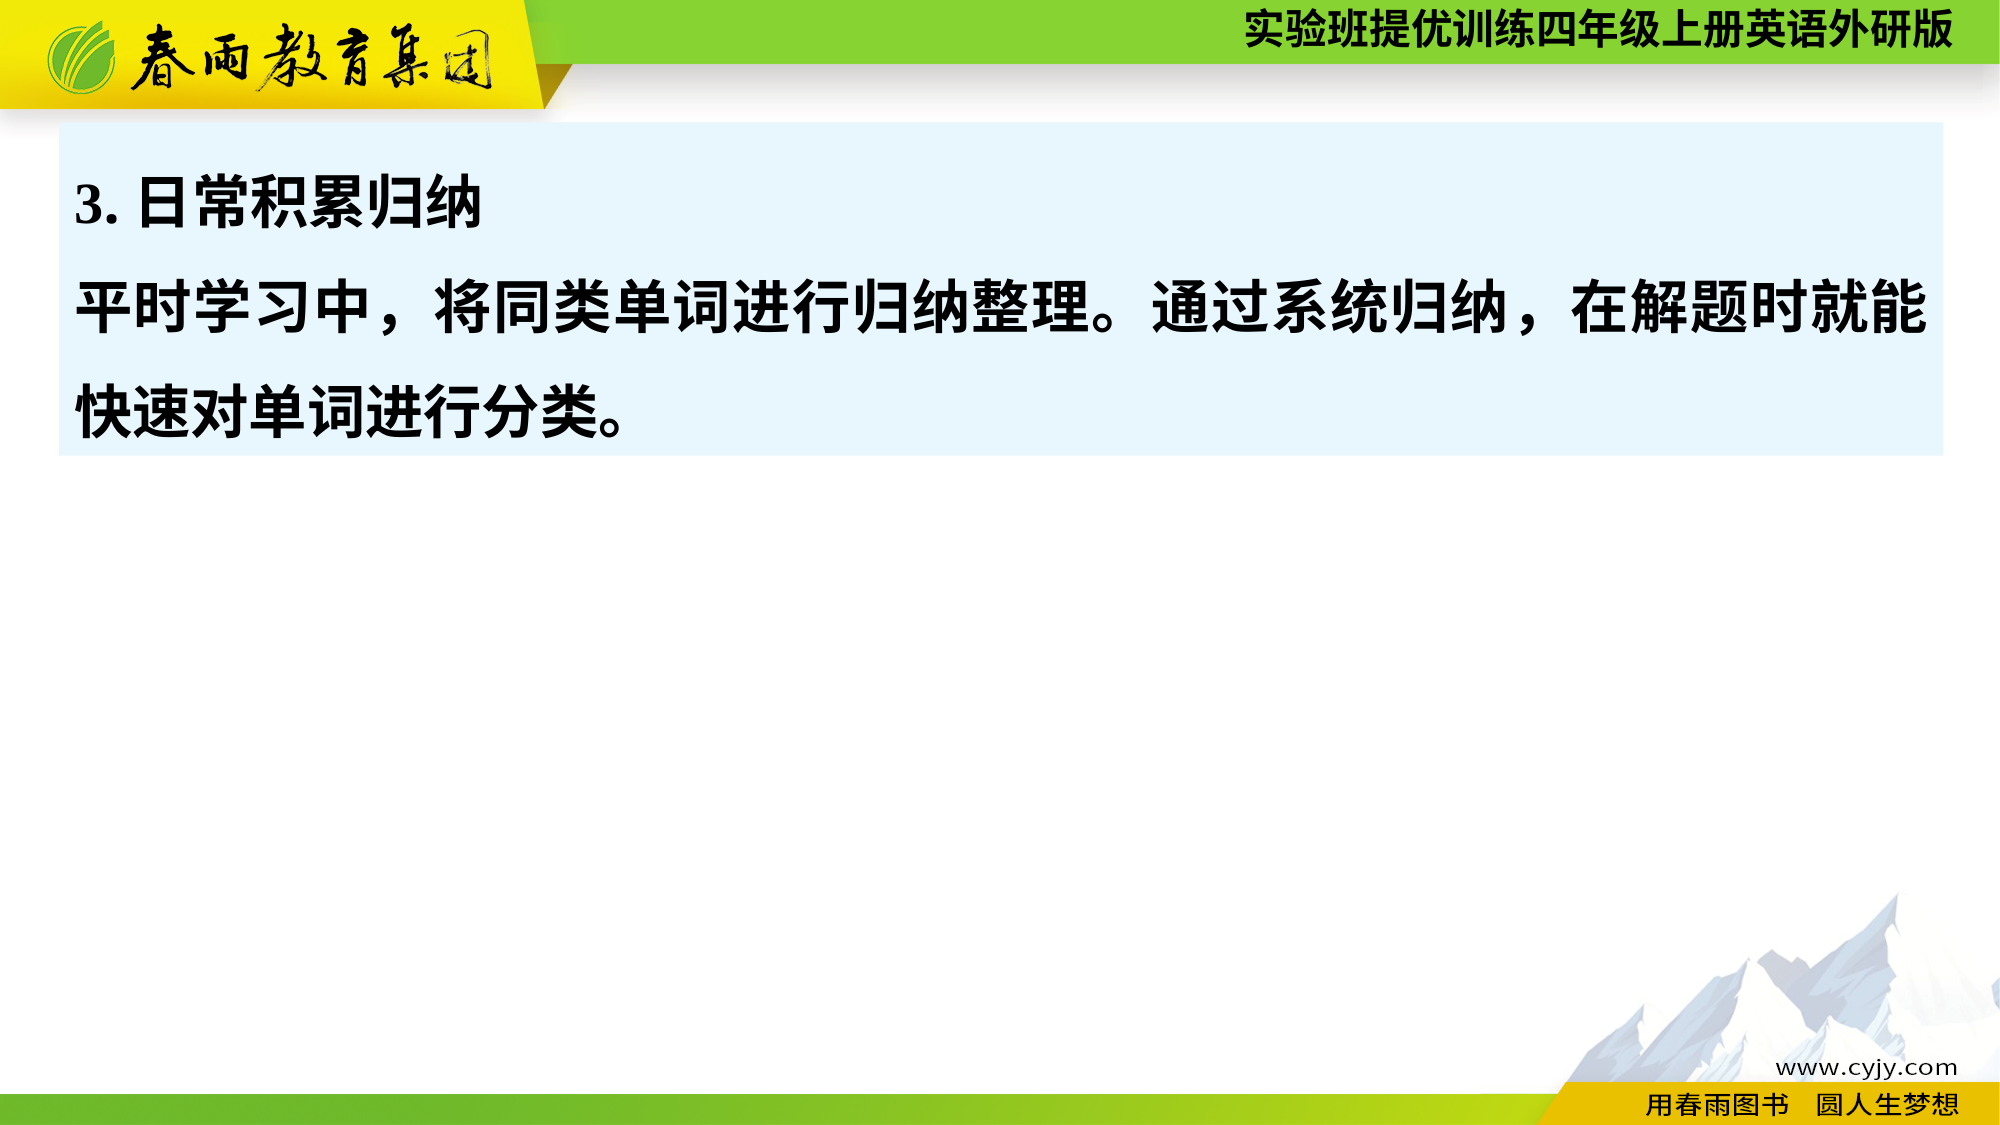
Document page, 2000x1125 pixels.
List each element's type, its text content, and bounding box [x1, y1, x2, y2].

picture [0, 0, 2000, 1125]
list 3.日常积累归纳 平时学习中，将同类单词进行归纳整理。通过系统归纳，在解题时就能快速对单词进行分类。 [59, 122, 1944, 456]
